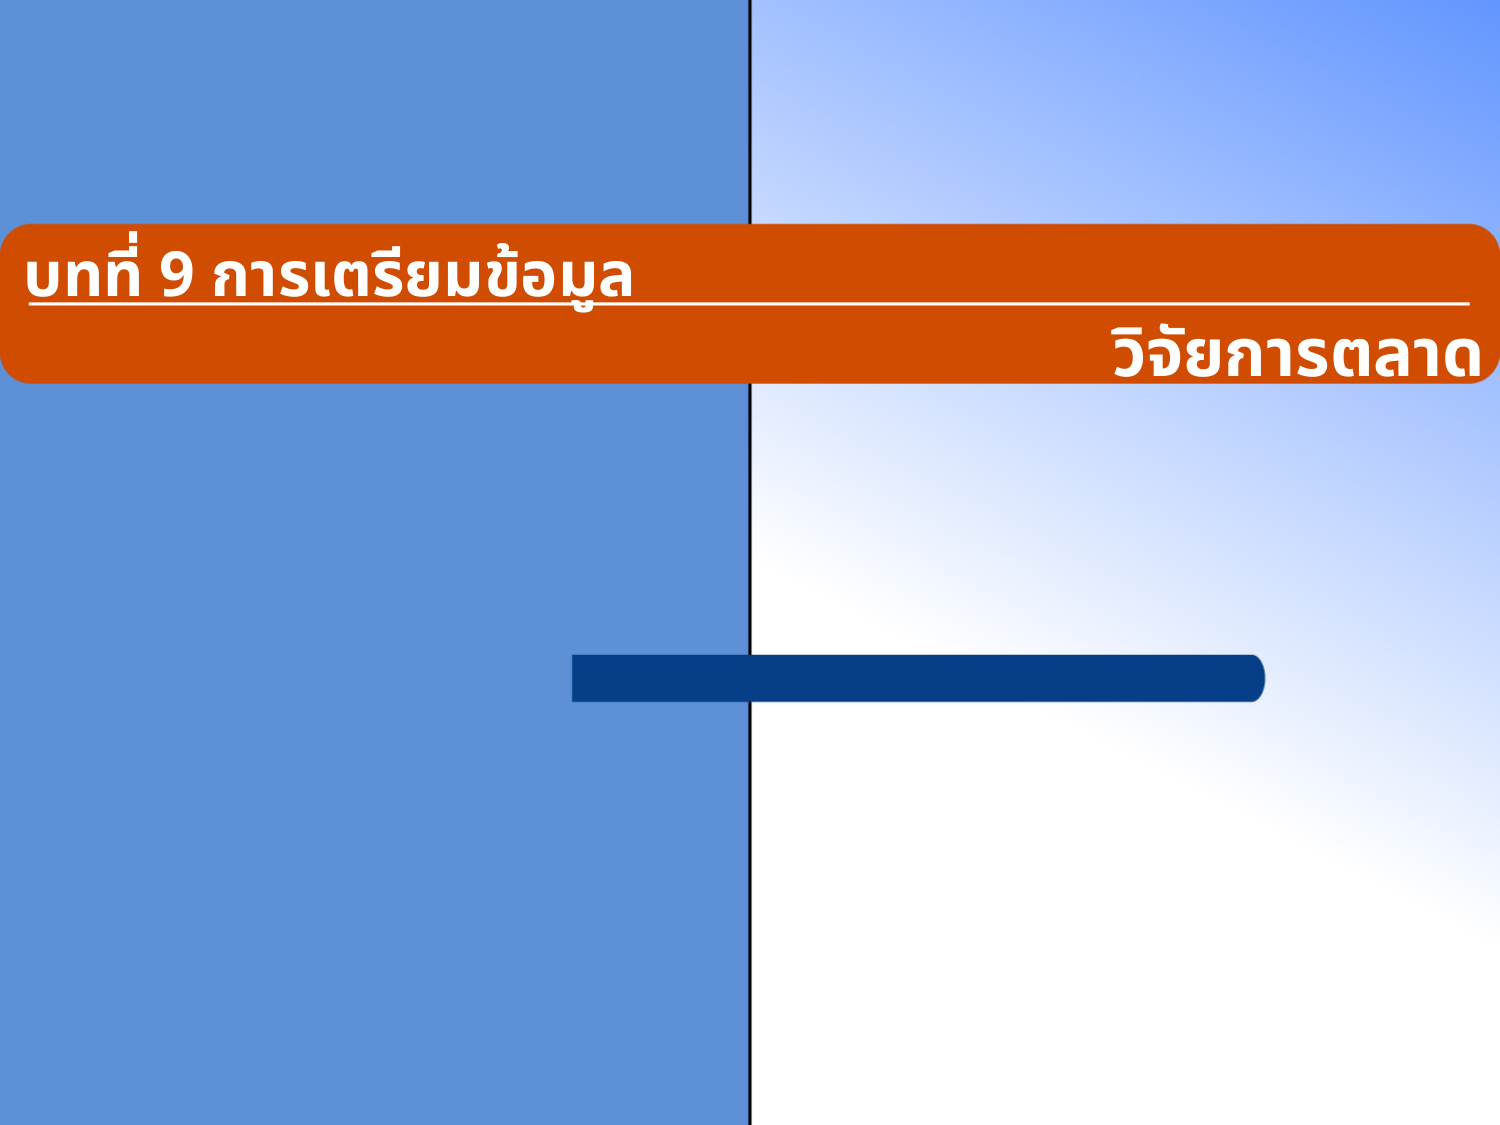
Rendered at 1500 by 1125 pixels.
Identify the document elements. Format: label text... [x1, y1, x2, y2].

text_box บทที่ 9 การเตรียมข้อมูล [23, 227, 1477, 317]
text_box วิจัยการตลาด [47, 302, 1500, 398]
picture [0, 0, 1500, 1125]
